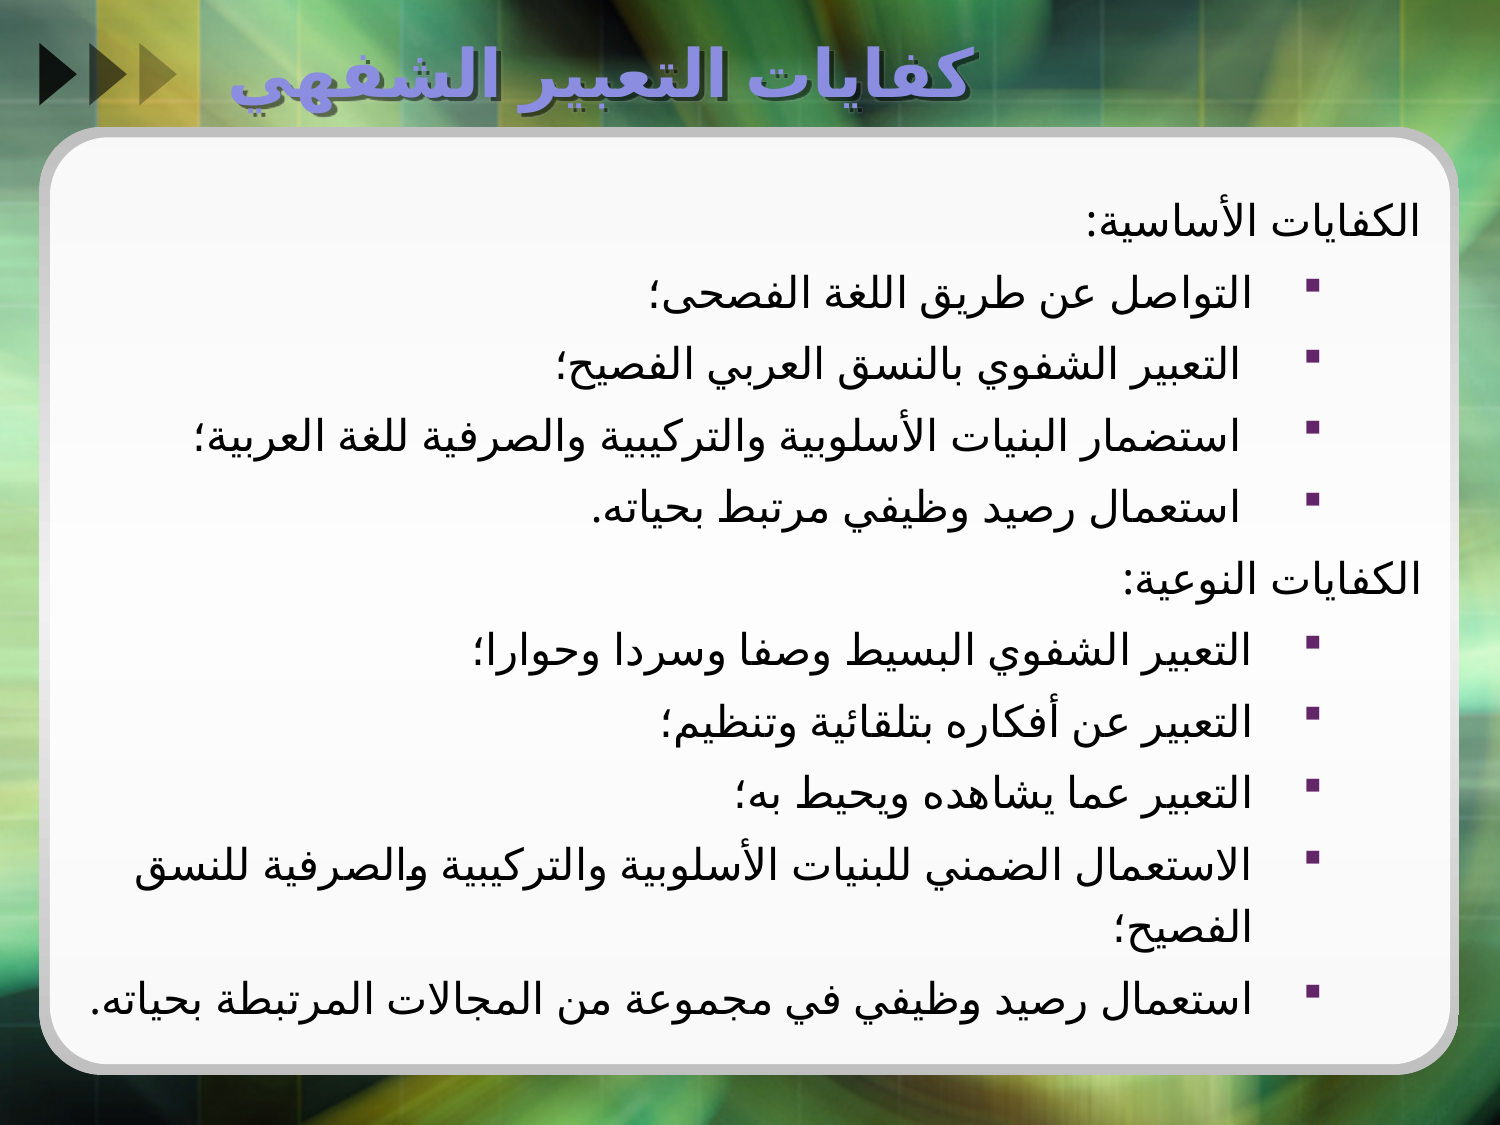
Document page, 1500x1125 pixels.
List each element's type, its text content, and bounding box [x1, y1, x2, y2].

title كفايات التعبير الشفهي [212, 24, 1463, 118]
list الكفايات الأساسية: التواصل عن طريق اللغة الفصحى؛ التعبير الشفوي بالنسق العربي الفصيح؛ استضمار البنيات الأسلوبية والتركيبية والصرفية للغة العربية؛ استعمال رصيد وظيفي مرتبط بحياته. الكفايات النوعية: التعبير الشفوي البسيط وصفا وسردا وحوارا؛ التعبير عن أفكاره بتلقائية وتنظيم؛ التعبير عما يشاهده ويحيط به؛ الاستعمال الضمني للبنيات الأسلوبية والتركيبية والصرفية للنسق الفصيح؛ استعمال رصيد وظيفي في مجموعة من المجالات المرتبطة بحياته. [53, 174, 1438, 1038]
picture [0, 0, 1500, 1125]
